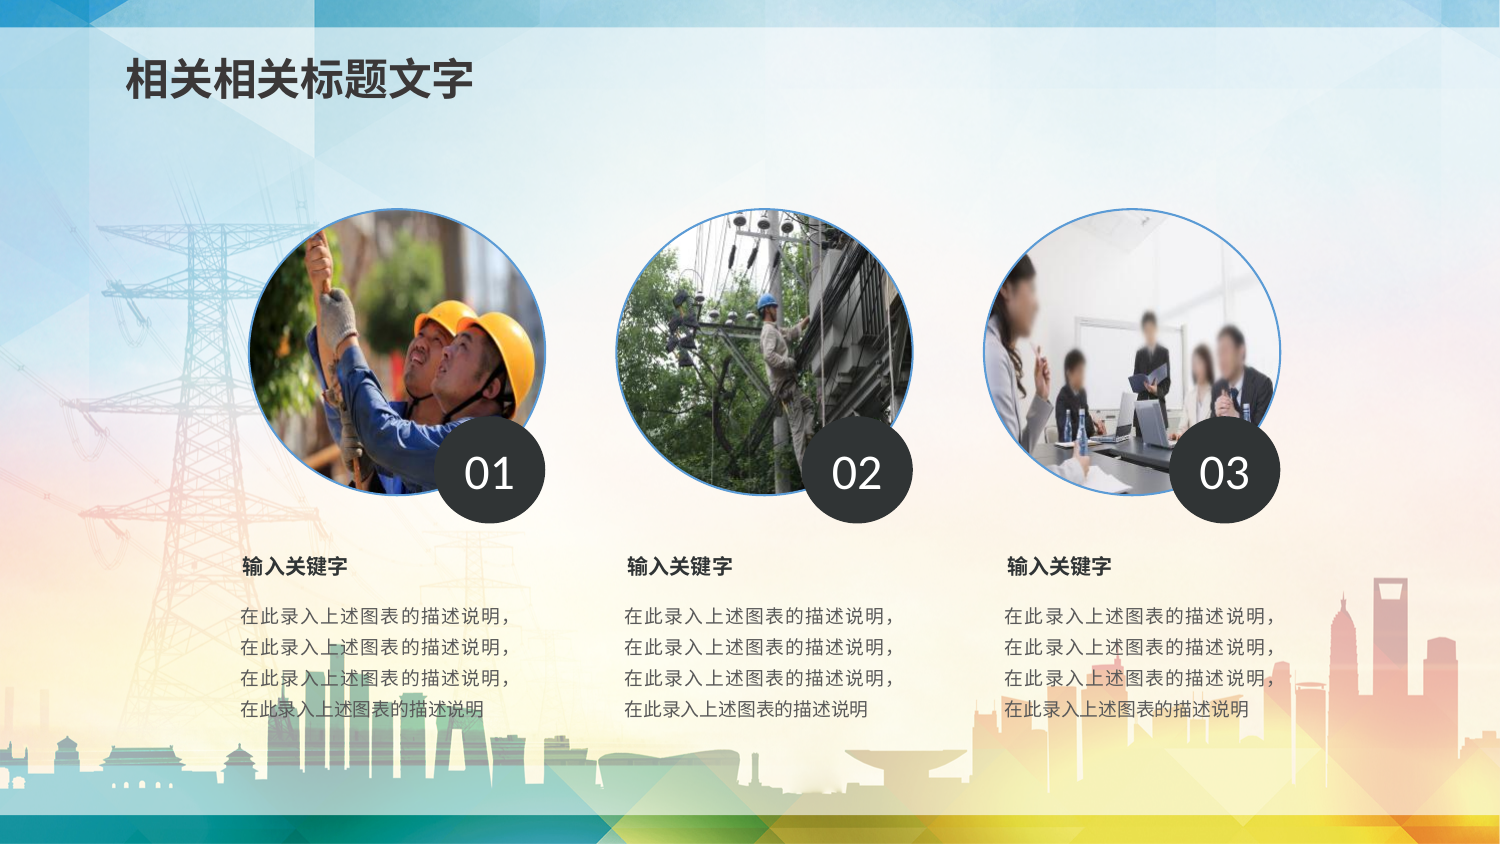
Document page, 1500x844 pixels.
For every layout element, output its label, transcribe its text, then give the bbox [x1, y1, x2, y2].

text_box 输入关键字 [1007, 553, 1285, 595]
text_box 在此录入上述图表的描述说明，在此录入上述图表的描述说明，在此录入上述图表的描述说明，在此录入上述图表的描述说明 [240, 595, 520, 721]
text_box 输入关键字 [627, 553, 905, 595]
text_box [615, 208, 914, 497]
text_box [982, 208, 1282, 497]
picture [0, 816, 1500, 844]
text_box 03 [1168, 415, 1282, 525]
text_box 输入关键字 [242, 553, 520, 595]
text_box 在此录入上述图表的描述说明，在此录入上述图表的描述说明，在此录入上述图表的描述说明，在此录入上述图表的描述说明 [1004, 595, 1285, 721]
text_box 01 [433, 415, 547, 525]
text_box 02 [800, 415, 914, 525]
text_box [247, 208, 547, 497]
text_box 在此录入上述图表的描述说明，在此录入上述图表的描述说明，在此录入上述图表的描述说明，在此录入上述图表的描述说明 [624, 595, 905, 721]
text_box 相关相关标题文字 [110, 44, 743, 112]
picture [0, 0, 1500, 27]
